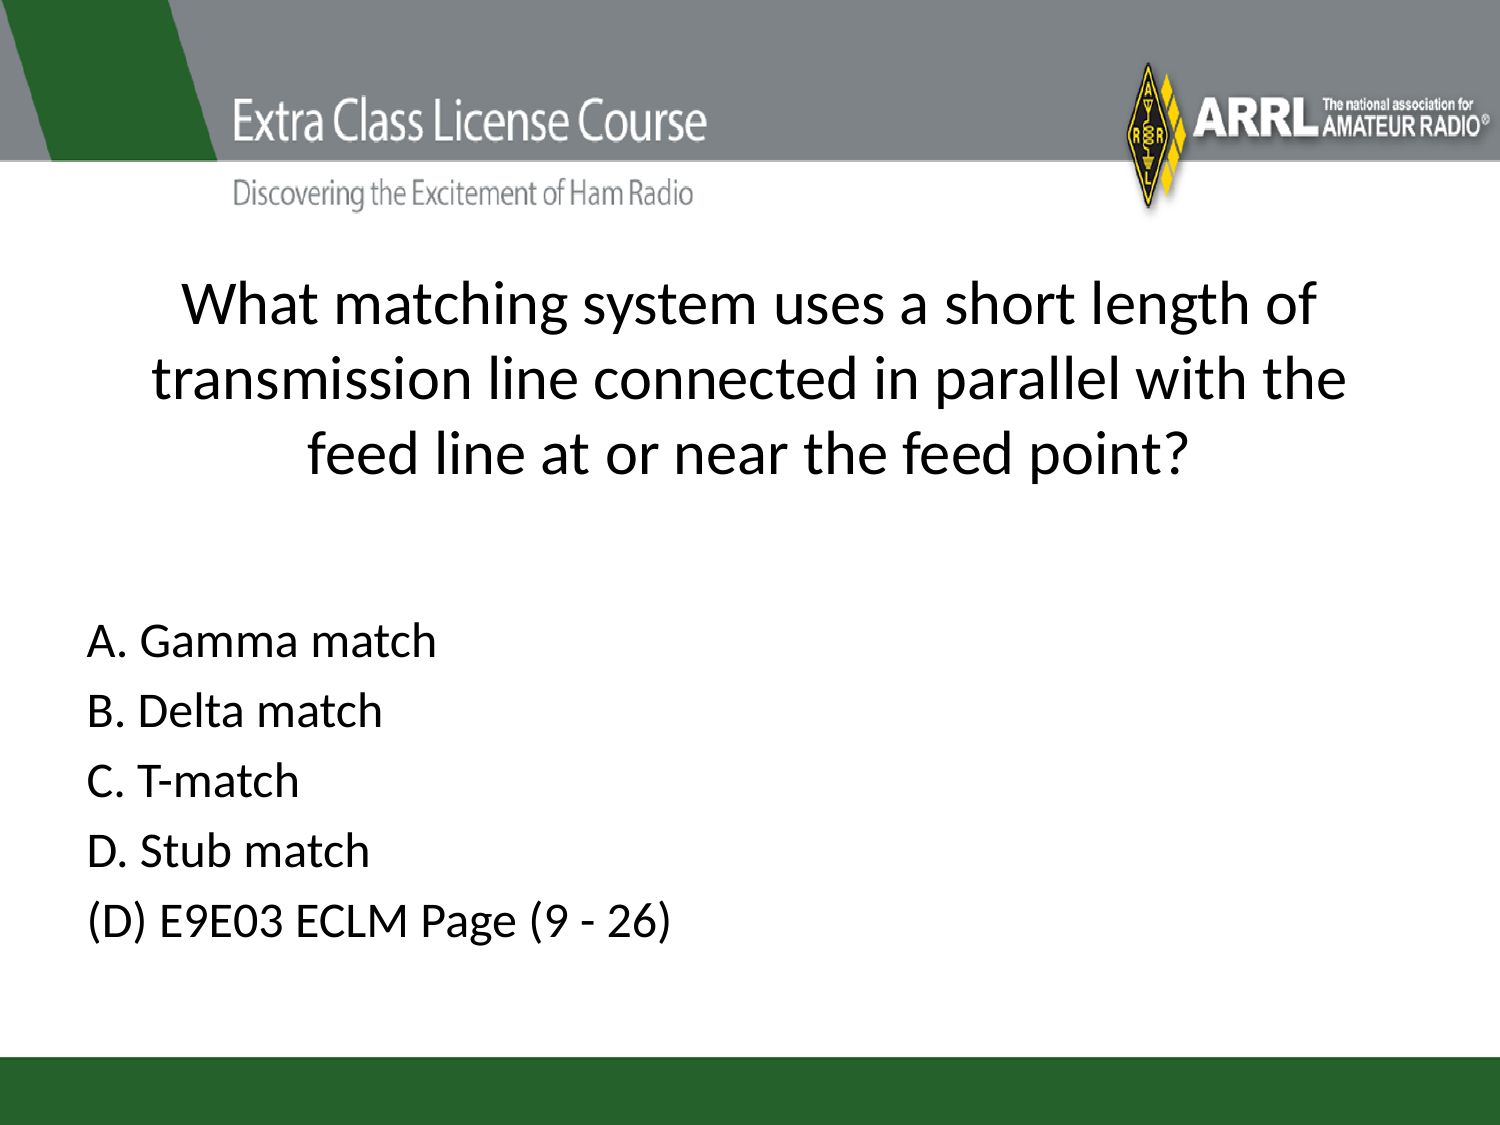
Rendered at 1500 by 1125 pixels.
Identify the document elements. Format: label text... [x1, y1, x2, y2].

title What matching system uses a short length of transmission line connected in parallel with the feed line at or near the feed point? [75, 254, 1425, 435]
picture [0, 0, 1500, 1125]
list A. Gamma match B. Delta match C. T-match D. Stub match (D) E9E03 ECLM Page (9 - 26) [71, 600, 1422, 975]
